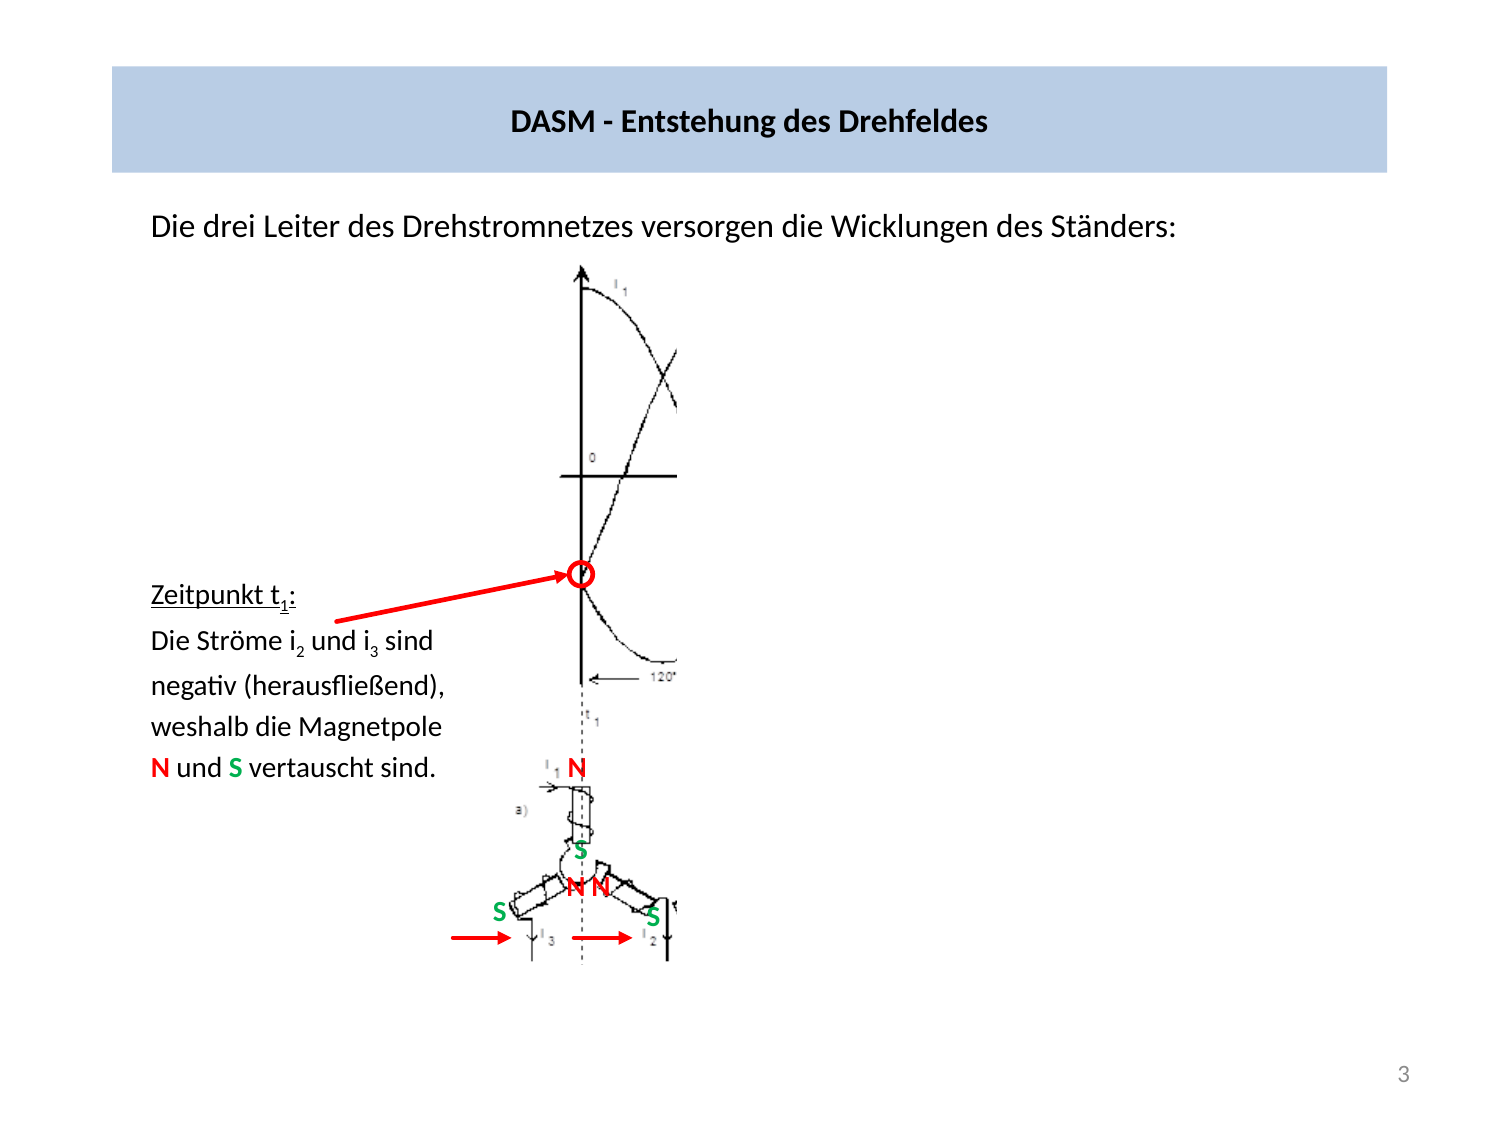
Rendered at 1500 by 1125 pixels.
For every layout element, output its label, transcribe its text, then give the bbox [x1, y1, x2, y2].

subtitle Die drei Leiter des Drehstromnetzes versorgen die Wicklungen des Ständers: Zeitpunkt t1: Die Ströme i2 und i3 sind negativ (herausfließend), weshalb die Magnetpole N und S vertauscht sind. N S [135, 196, 1400, 1047]
title DASM - Entstehung des Drehfeldes [112, 66, 1388, 173]
text_box S [478, 884, 503, 935]
picture [508, 245, 678, 965]
slide_number 3 [1074, 1042, 1425, 1103]
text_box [336, 573, 503, 622]
